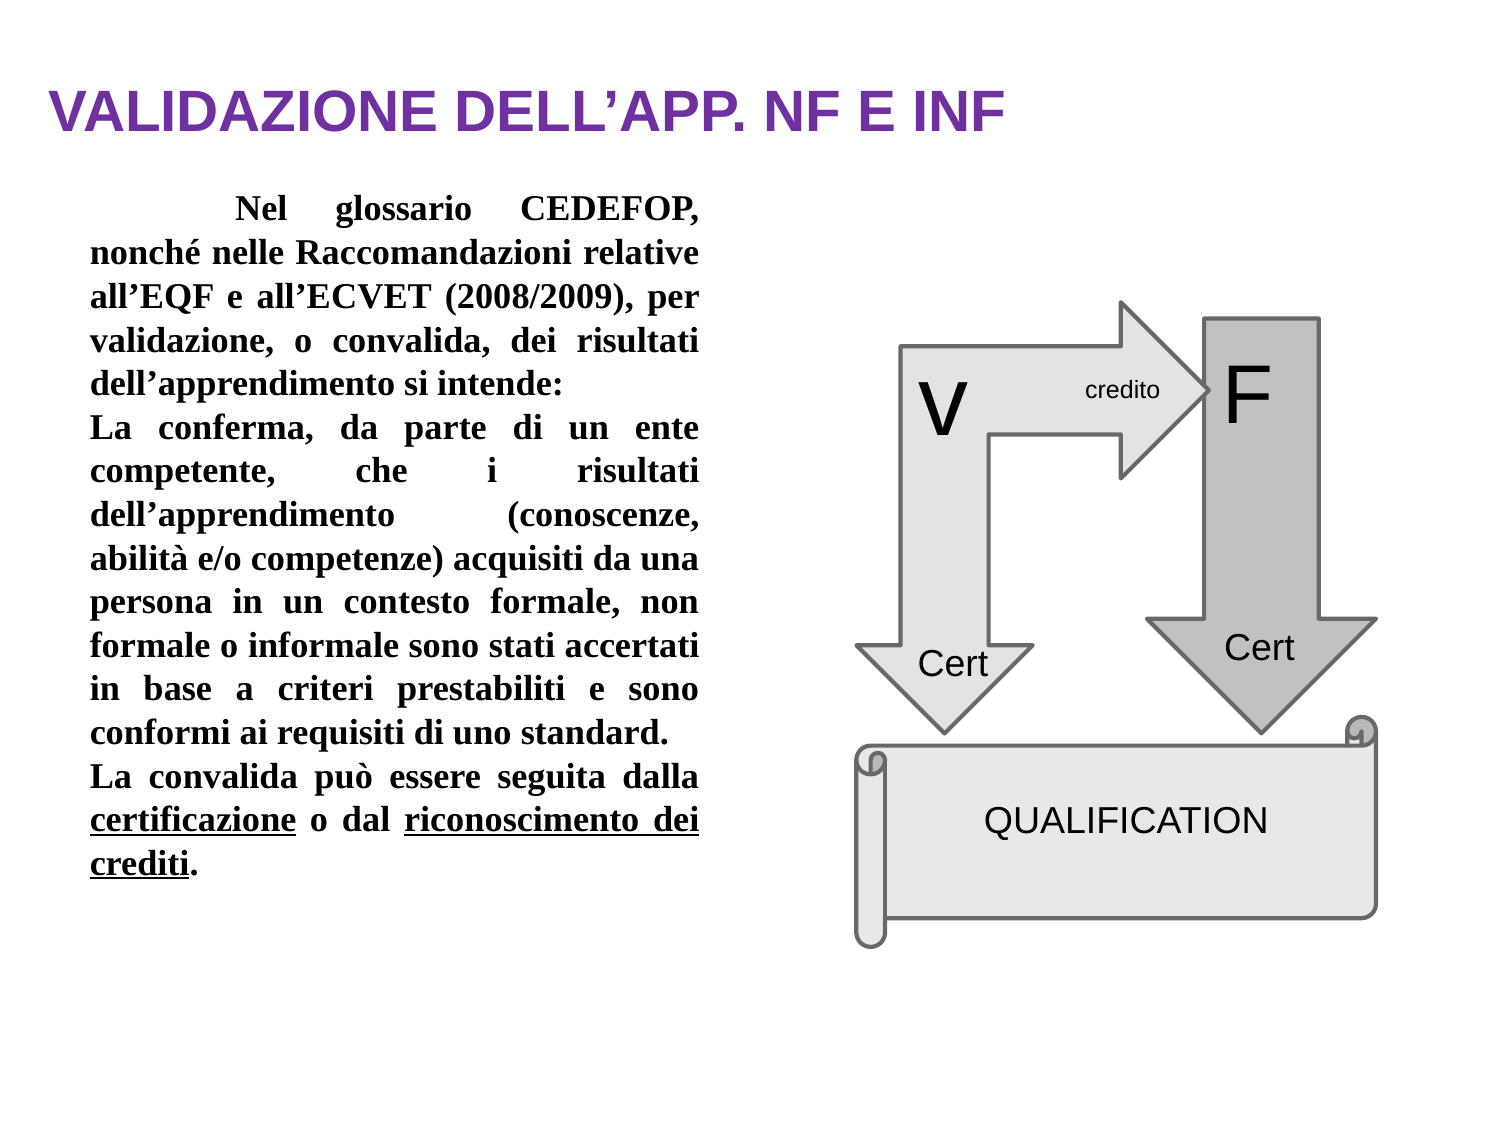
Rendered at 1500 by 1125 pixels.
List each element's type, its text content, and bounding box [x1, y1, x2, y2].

subtitle Nel glossario CEDEFOP, nonché nelle Raccomandazioni relative all’EQF e all’ECVET (2008/2009), per validazione, o convalida, dei risultati dell’apprendimento si intende: La conferma, da parte di un ente competente, che i risultati dell’apprendimento (conoscenze, abilità e/o competenze) acquisiti da una persona in un contesto formale, non formale o informale sono stati accertati in base a criteri prestabiliti e sono conformi ai requisiti di uno standard. La convalida può essere seguita dalla certificazione o dal riconoscimento dei crediti. [74, 172, 715, 976]
title VALIDAZIONE dell’App. NF e INF [33, 42, 1472, 173]
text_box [856, 301, 1377, 948]
